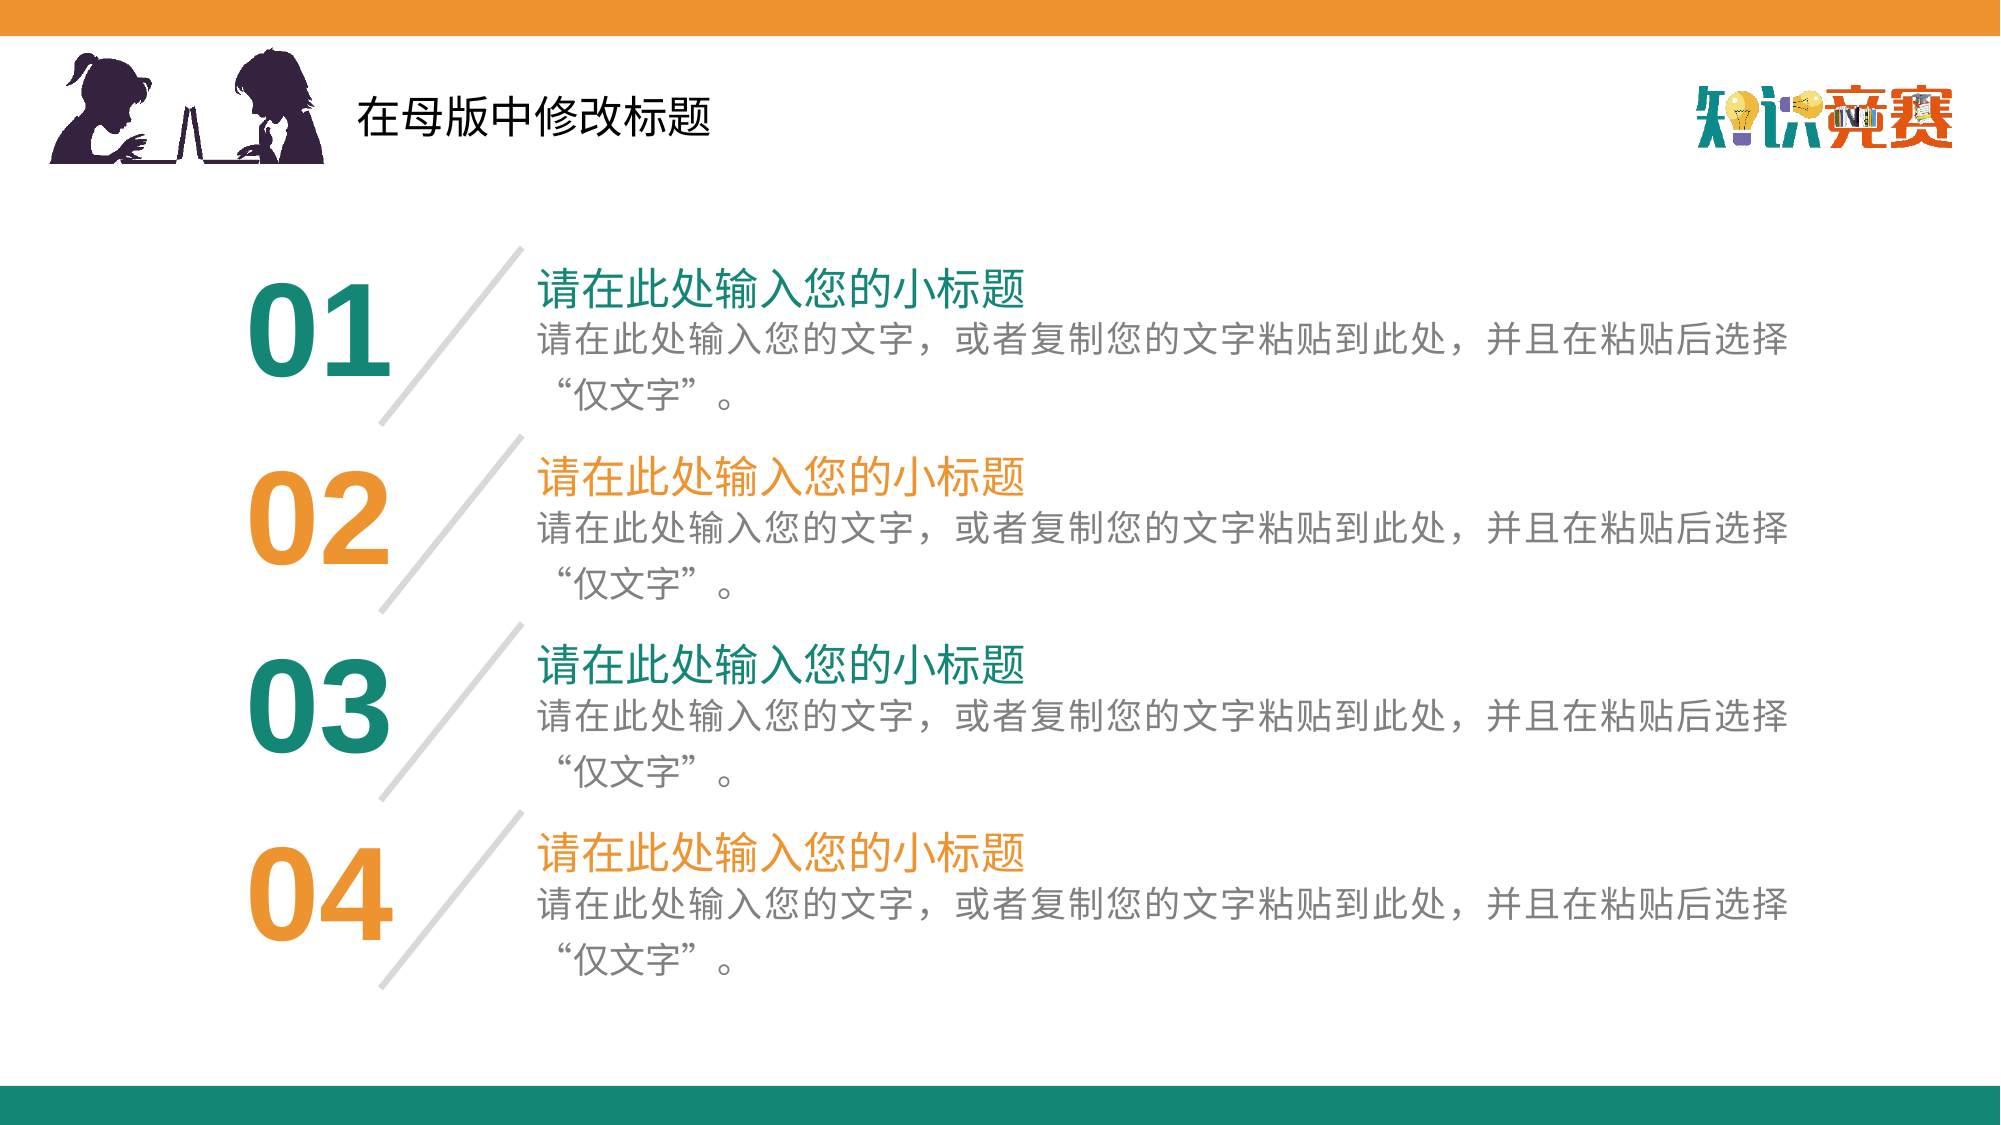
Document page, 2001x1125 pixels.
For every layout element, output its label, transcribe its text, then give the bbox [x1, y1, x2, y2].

text_box 01 [214, 247, 380, 399]
text_box 请在此处输入您的文字，或者复制您的文字粘贴到此处，并且在粘贴后选择“仅文字”。 [523, 880, 1805, 975]
text_box 04 [214, 811, 380, 963]
text_box 请在此处输入您的小标题 [523, 823, 1805, 880]
picture [1696, 85, 1952, 148]
text_box 请在此处输入您的小标题 [523, 448, 1805, 504]
text_box 请在此处输入您的文字，或者复制您的文字粘贴到此处，并且在粘贴后选择“仅文字”。 [523, 316, 1805, 408]
text_box 02 [214, 435, 380, 587]
text_box 请在此处输入您的文字，或者复制您的文字粘贴到此处，并且在粘贴后选择“仅文字”。 [523, 692, 1805, 787]
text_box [380, 247, 523, 425]
text_box 请在此处输入您的文字，或者复制您的文字粘贴到此处，并且在粘贴后选择“仅文字”。 [523, 504, 1805, 599]
text_box 03 [214, 623, 380, 775]
text_box 请在此处输入您的小标题 [523, 636, 1805, 692]
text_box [380, 435, 523, 613]
picture [49, 47, 324, 164]
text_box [380, 811, 523, 989]
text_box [380, 623, 523, 801]
text_box 请在此处输入您的小标题 [523, 260, 1805, 316]
